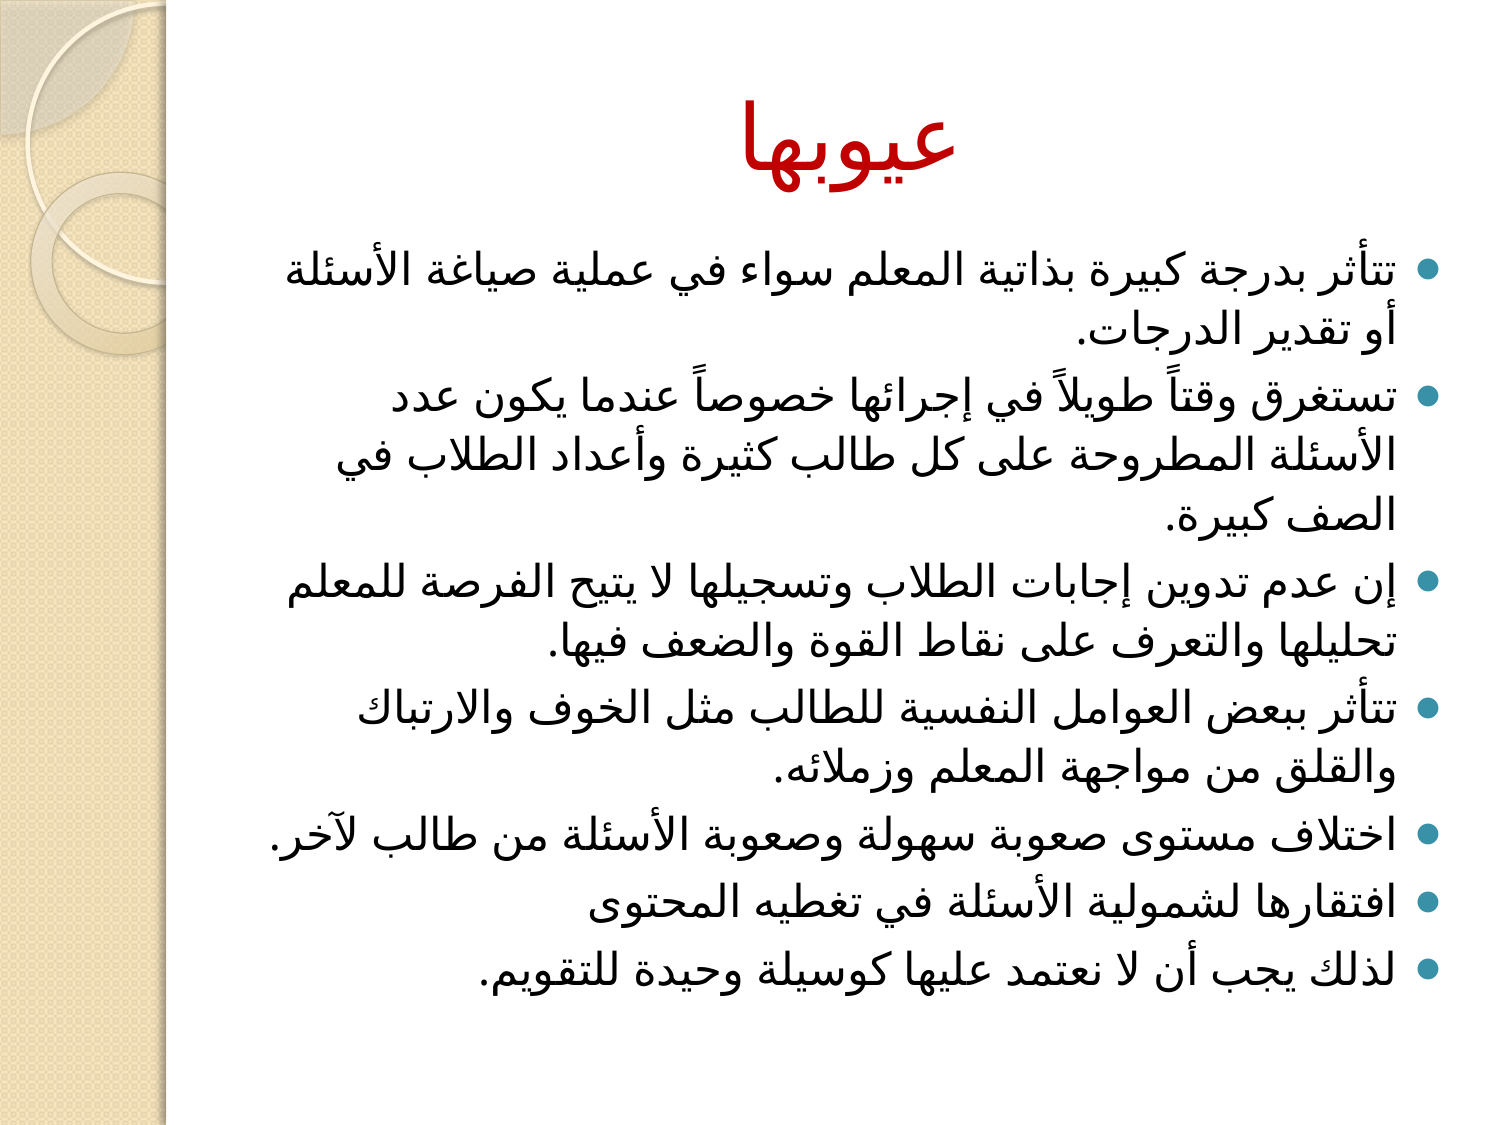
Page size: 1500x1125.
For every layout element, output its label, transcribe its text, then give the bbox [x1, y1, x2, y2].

list تتأثر بدرجة كبيرة بذاتية المعلم سواء في عملية صياغة الأسئلة أو تقدير الدرجات. تستغرق وقتاً طويلاً في إجرائها خصوصاً عندما يكون عدد الأسئلة المطروحة على كل طالب كثيرة وأعداد الطلاب في الصف كبيرة. إن عدم تدوين إجابات الطلاب وتسجيلها لا يتيح الفرصة للمعلم تحليلها والتعرف على نقاط القوة والضعف فيها. تتأثر ببعض العوامل النفسية للطالب مثل الخوف والارتباك والقلق من مواجهة المعلم وزملائه. اختلاف مستوى صعوبة سهولة وصعوبة الأسئلة من طالب لآخر. افتقارها لشمولية الأسئلة في تغطيه المحتوى لذلك يجب أن لا نعتمد عليها كوسيلة وحيدة للتقويم. [235, 237, 1466, 1025]
title عيوبها [235, 45, 1466, 233]
